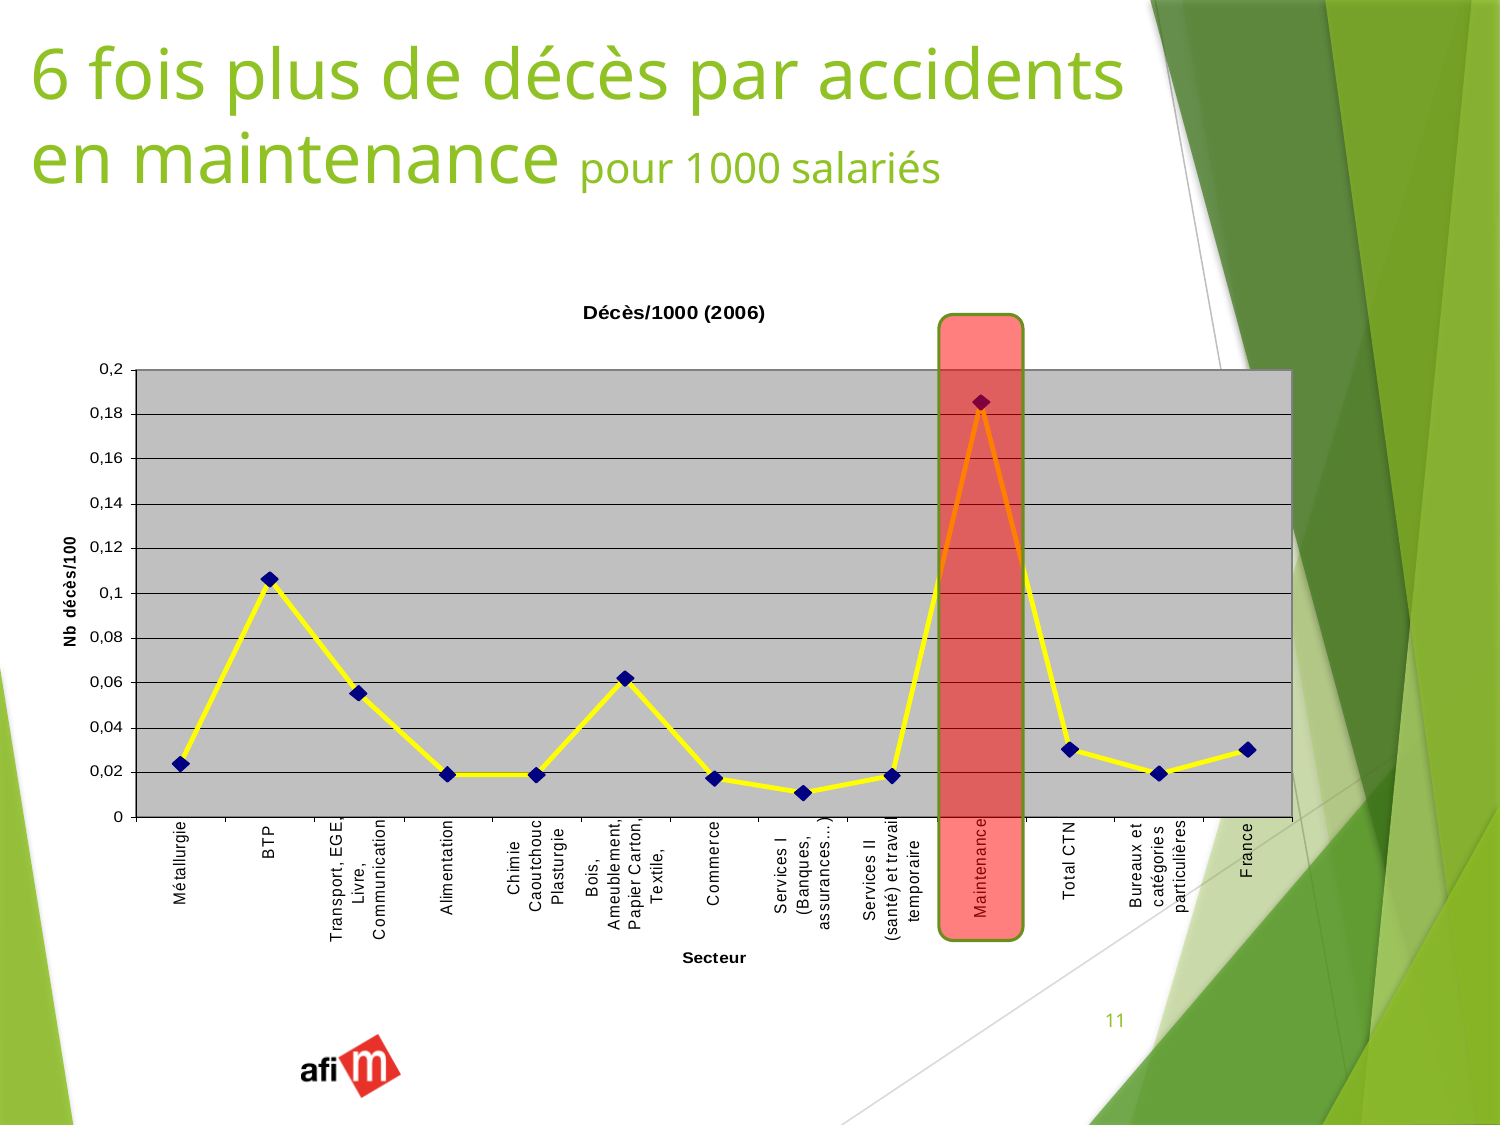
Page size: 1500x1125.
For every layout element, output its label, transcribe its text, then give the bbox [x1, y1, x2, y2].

slide_number 11 [1057, 999, 1142, 1051]
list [34, 276, 1314, 992]
picture [301, 1034, 401, 1098]
title 6 fois plus de décès par accidents en maintenance pour 1000 salariés [15, 22, 1176, 240]
